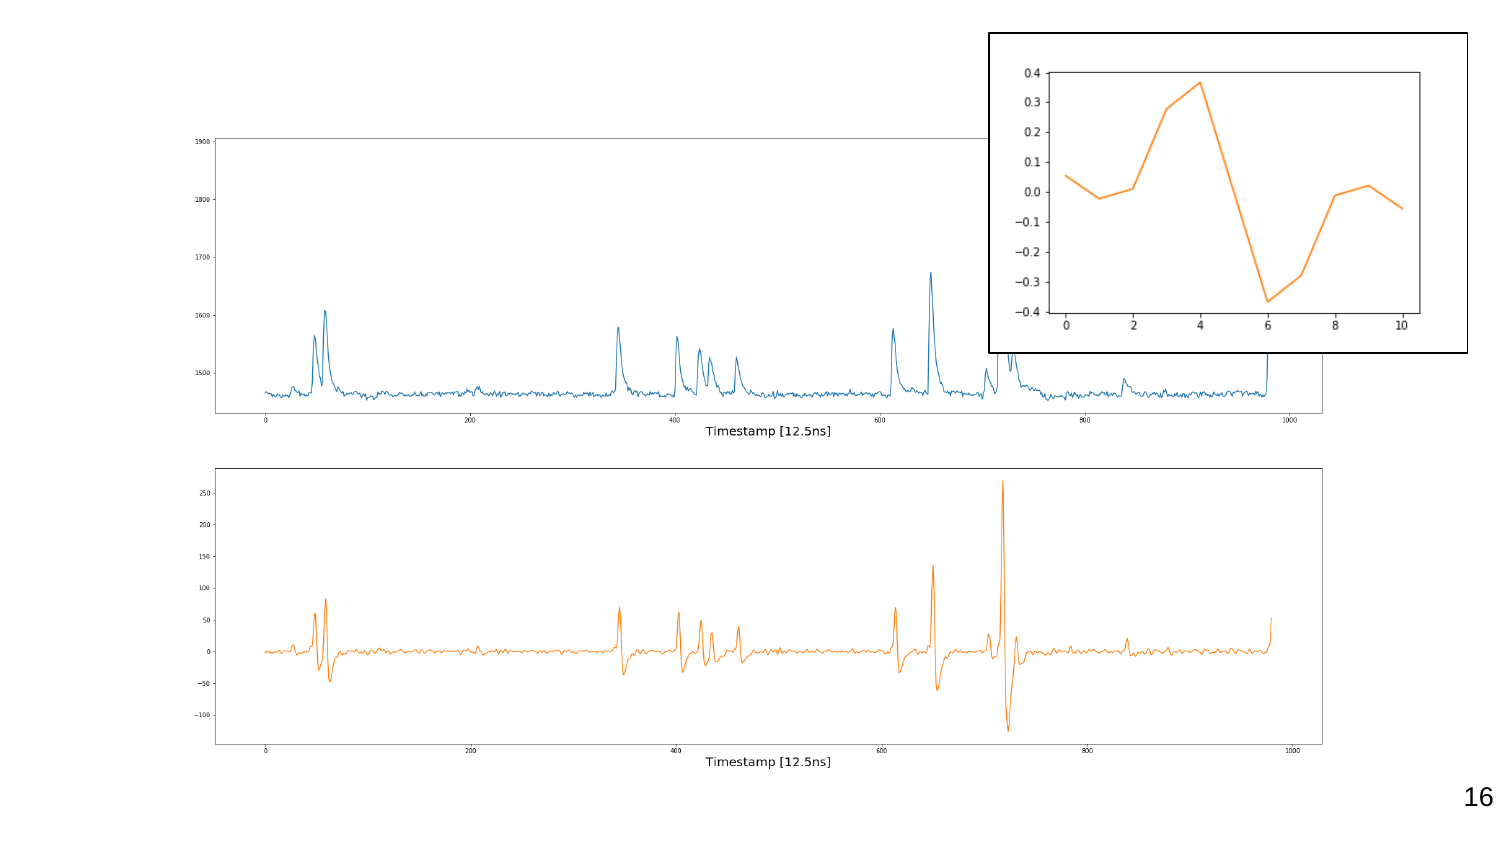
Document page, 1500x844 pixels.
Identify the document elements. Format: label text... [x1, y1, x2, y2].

slide_number ‹#› [1469, 779, 1494, 844]
picture [36, 33, 1468, 844]
